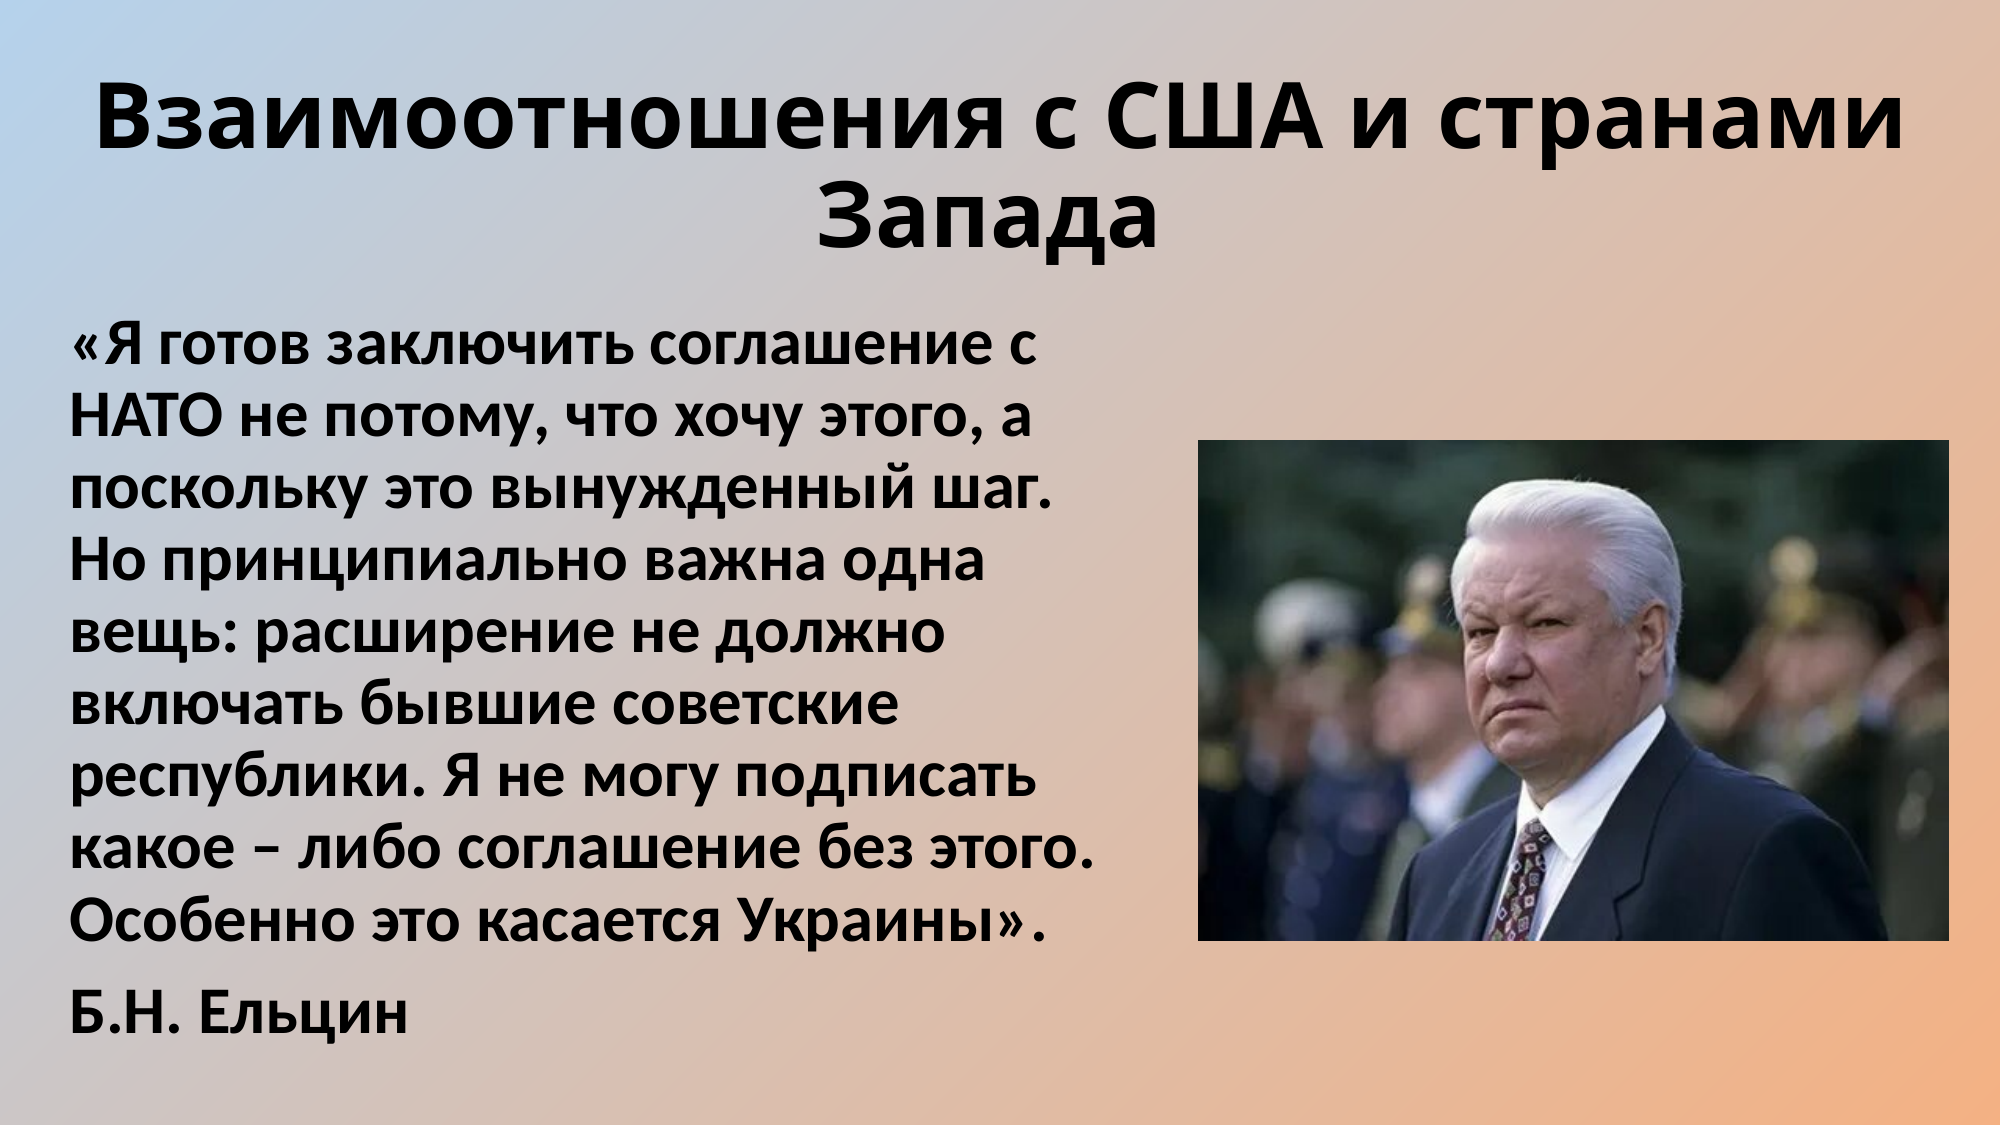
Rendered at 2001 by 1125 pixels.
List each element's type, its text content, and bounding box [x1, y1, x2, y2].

picture [1198, 440, 1949, 942]
list «Я готов заключить соглашение с НАТО не потому, что хочу этого, а поскольку это вынужденный шаг. Но принципиально важна одна вещь: расширение не должно включать бывшие советские республики. Я не могу подписать какое – либо соглашение без этого. Особенно это касается Украины». Б.Н. Ельцин [54, 299, 1130, 1083]
title Взаимоотношения с США и странами Запада [54, 59, 1949, 278]
